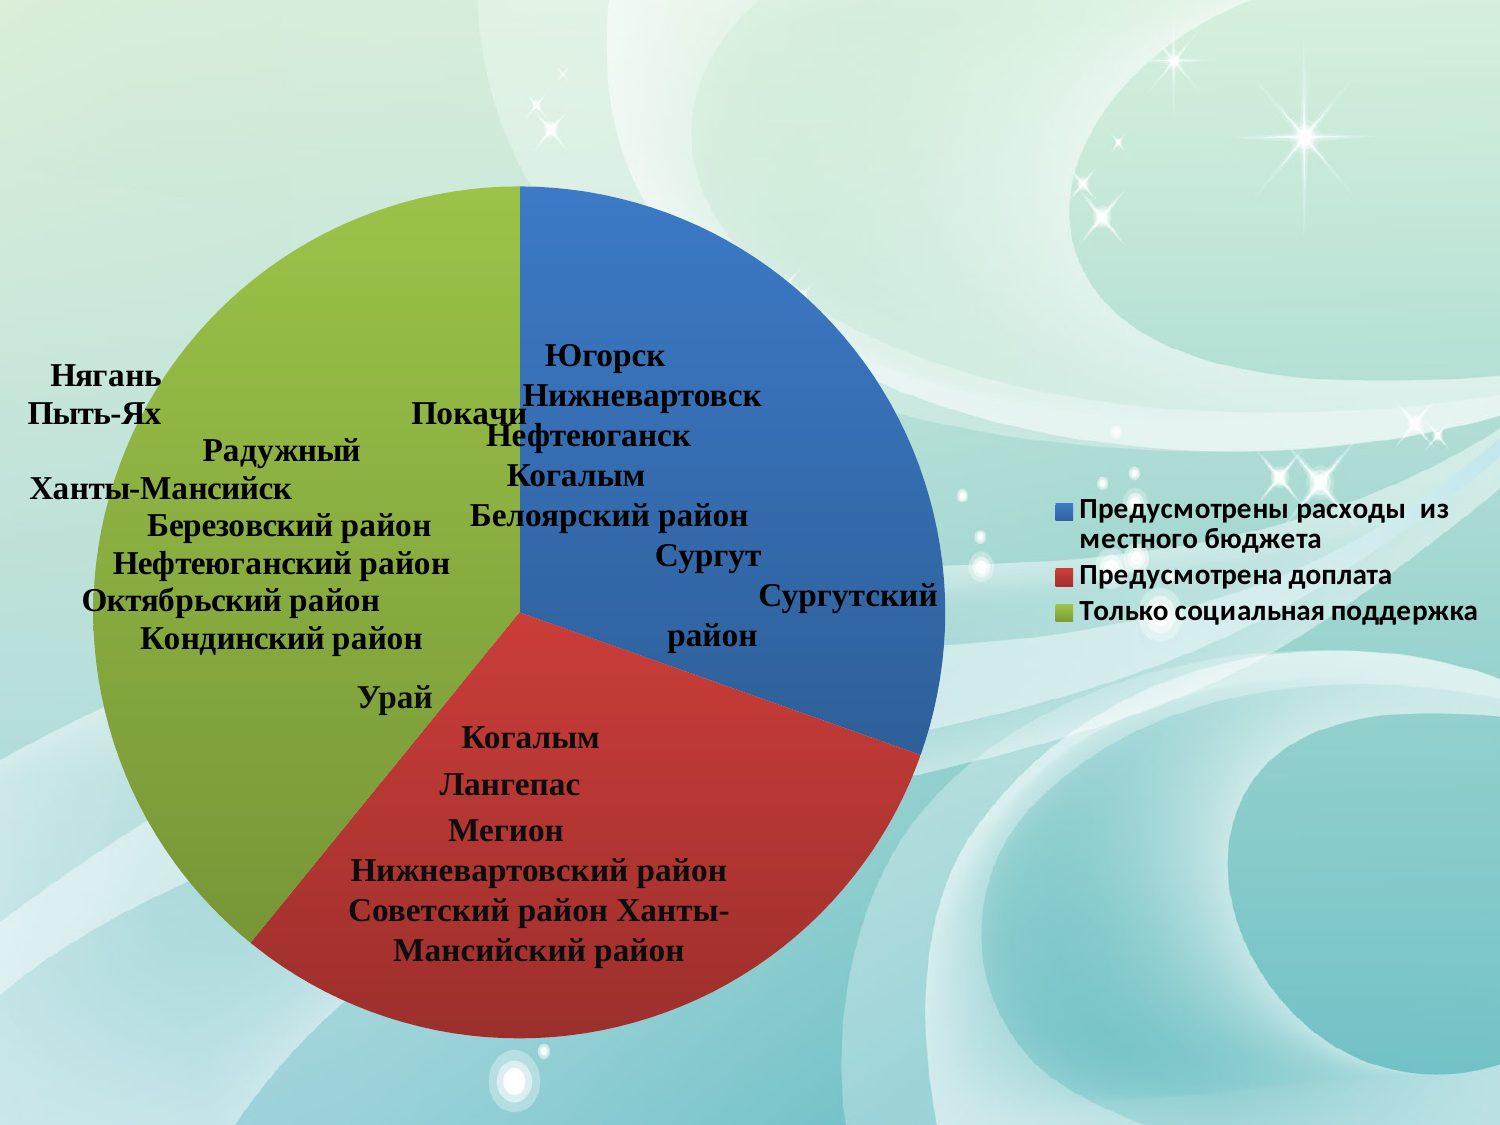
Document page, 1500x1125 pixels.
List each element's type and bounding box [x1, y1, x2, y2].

chart [0, 0, 1500, 1125]
